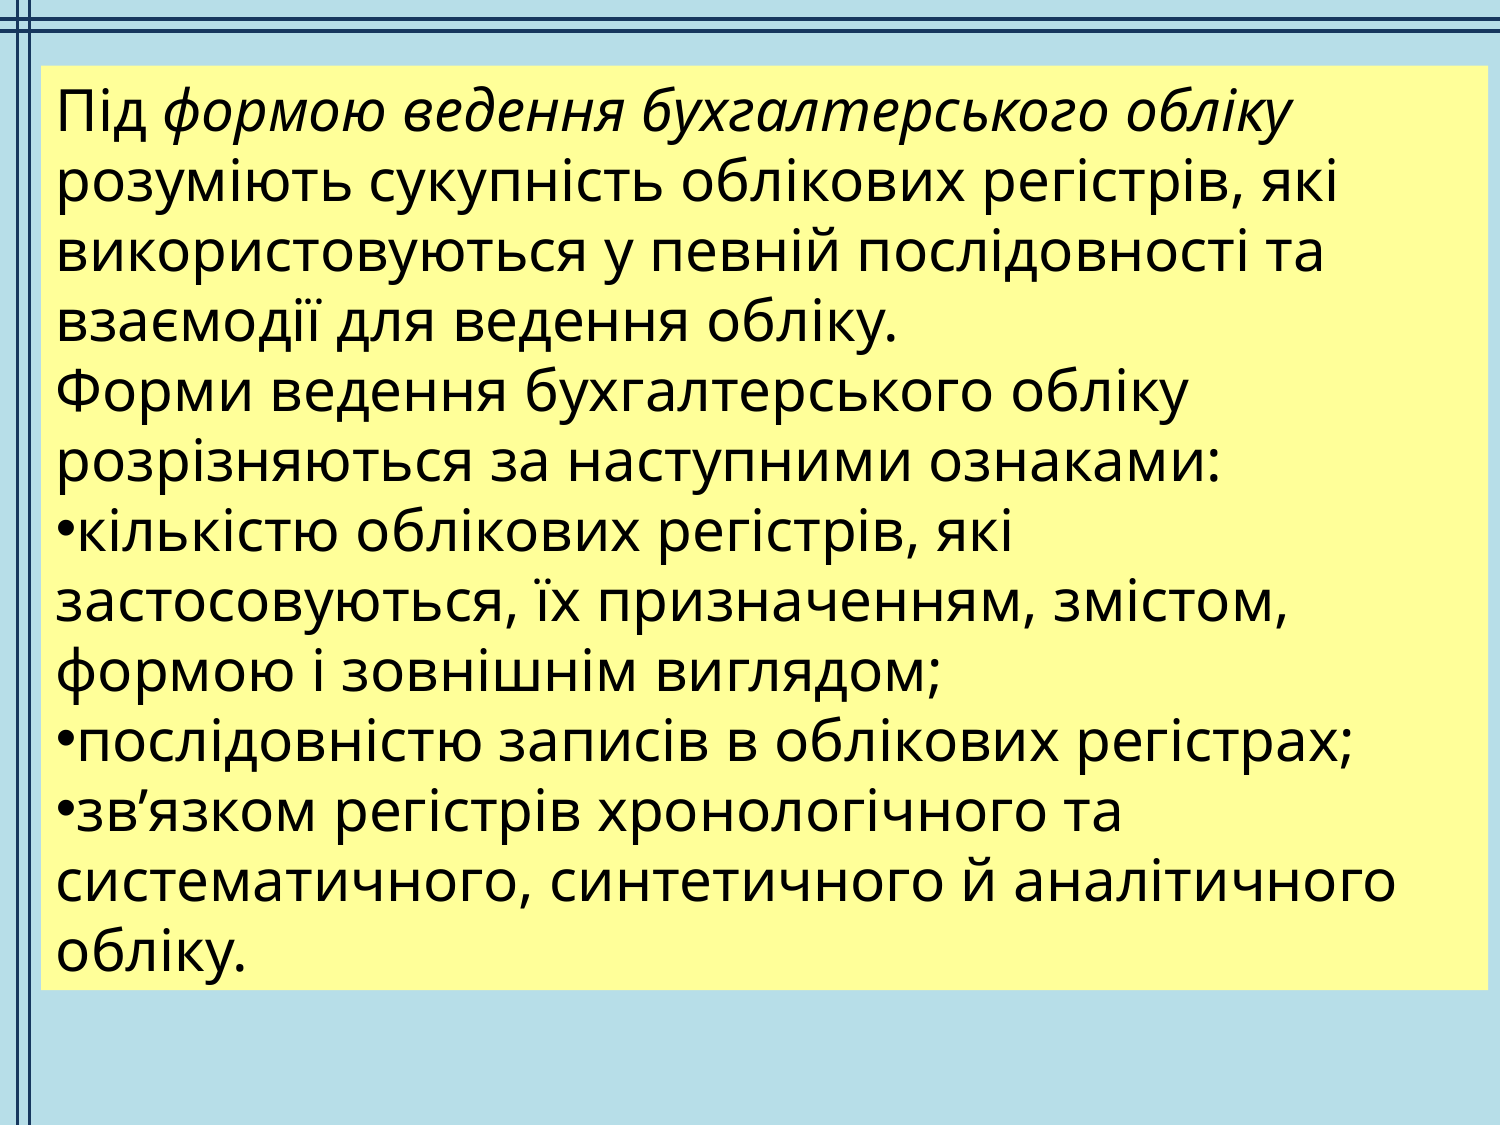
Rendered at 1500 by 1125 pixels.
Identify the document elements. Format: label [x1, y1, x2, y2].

text_box [0, 0, 1500, 1125]
